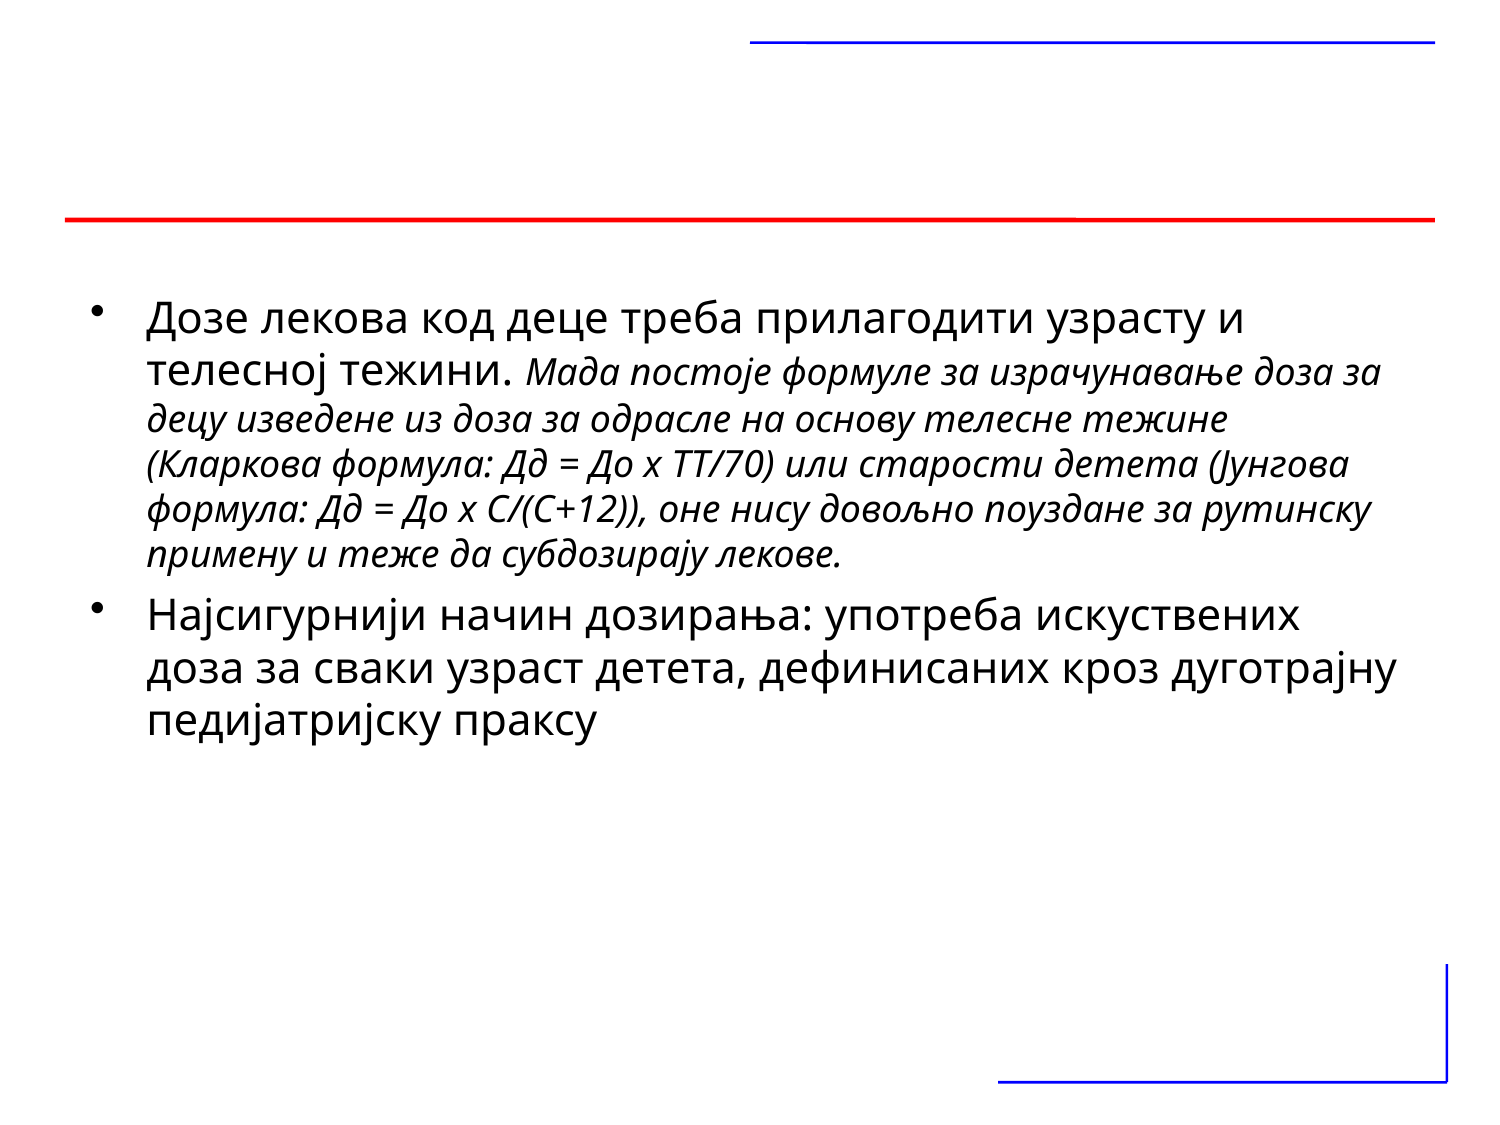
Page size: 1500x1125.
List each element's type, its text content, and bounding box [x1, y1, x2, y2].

list Дозе лекова код деце треба прилагодити узрасту и телесној тежини. Мада постоје формуле за израчунавање доза за децу изведене из доза за одрасле на основу телесне тежине (Кларкова формула: Дд = До x ТТ/70) или старости детета (Јунгова формула: Дд = До x С/(С+12)), оне нису довољно поуздане за рутинску примену и теже да субдозирају лекове. Најсигурнији начин дозирања: употреба искуствених доза за сваки узраст детета, дефинисаних кроз дуготрајну педијатријску праксу [74, 281, 1426, 1006]
